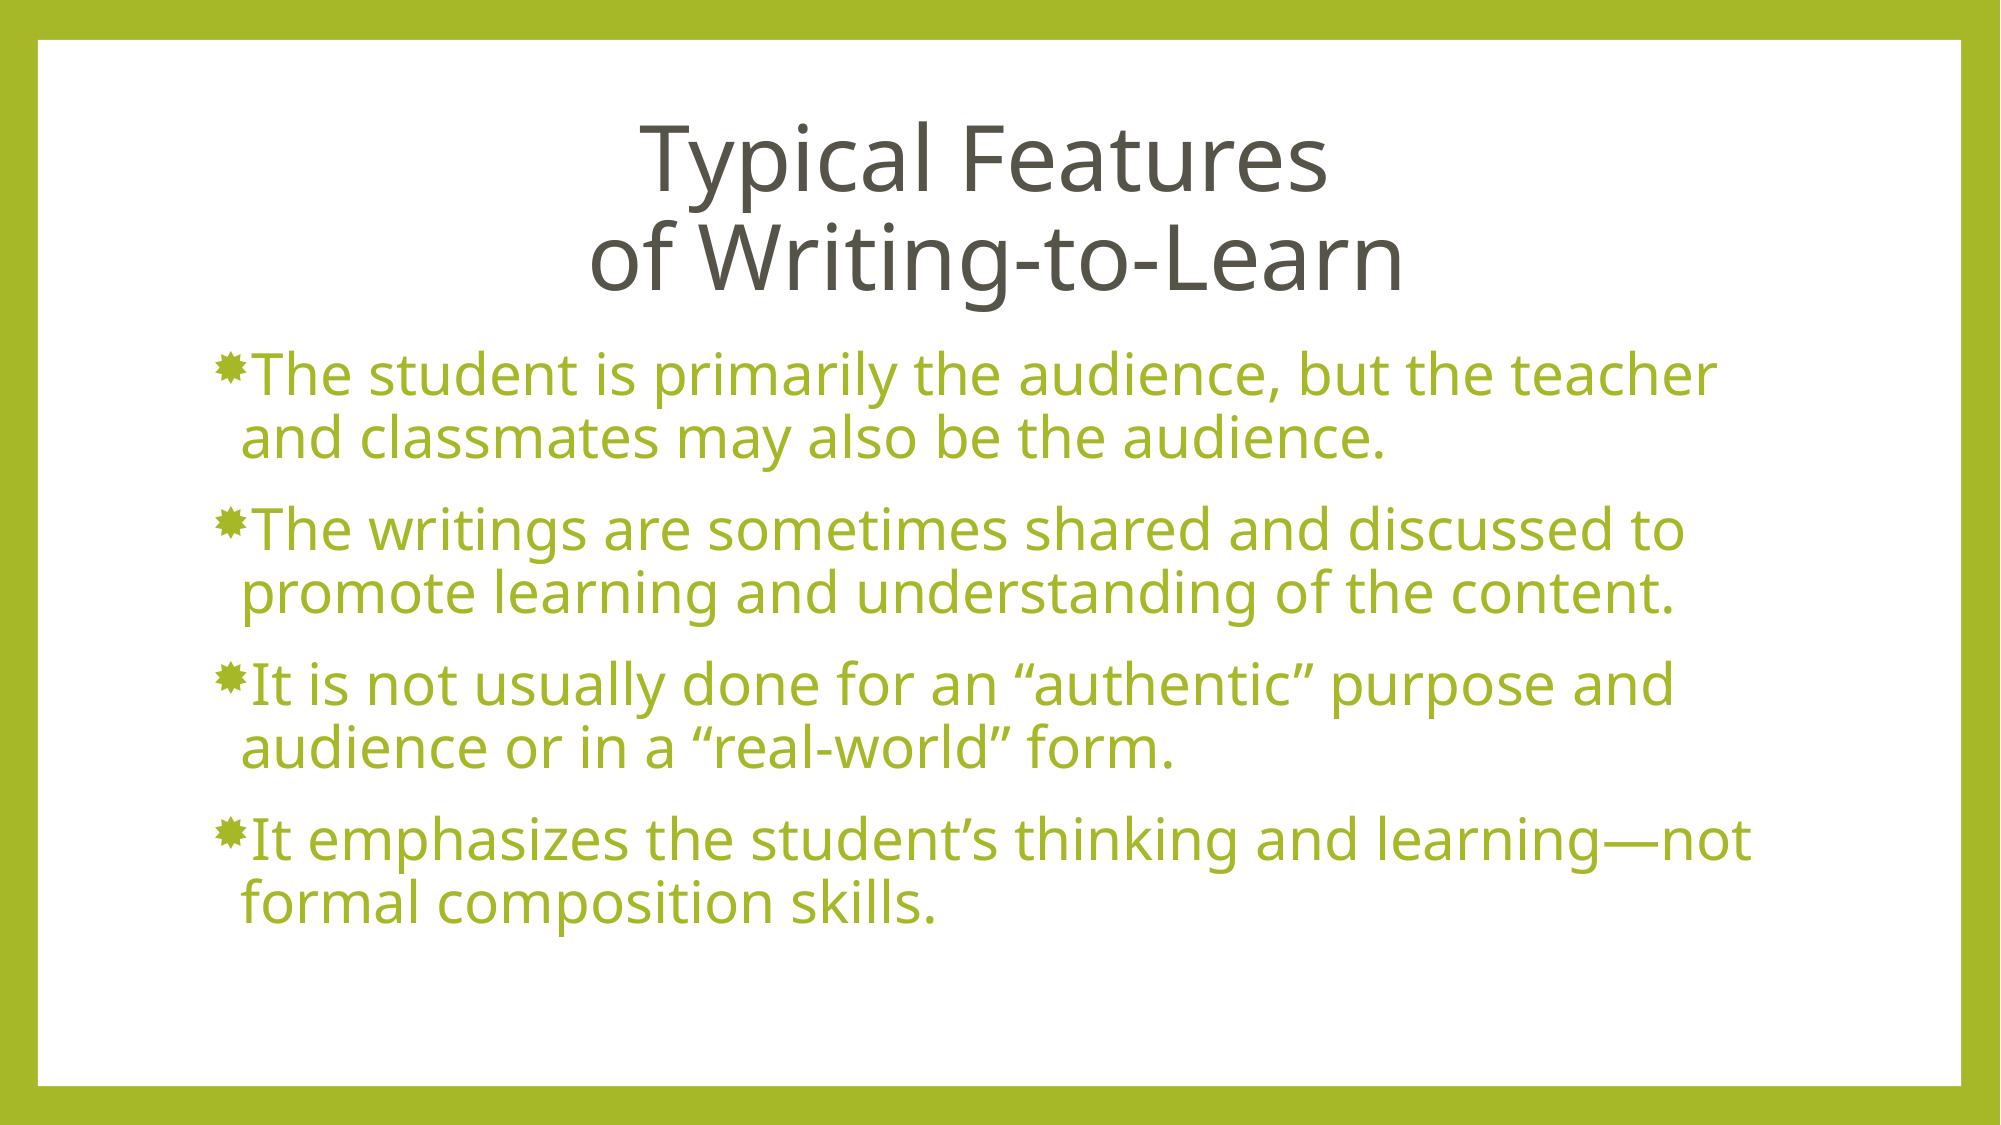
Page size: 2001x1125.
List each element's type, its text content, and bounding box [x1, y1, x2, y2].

list The student is primarily the audience, but the teacher and classmates may also be the audience. The writings are sometimes shared and discussed to promote learning and understanding of the content. It is not usually done for an “authentic” purpose and audience or in a “real-world” form. It emphasizes the student’s thinking and learning—not formal composition skills. [187, 337, 1808, 1000]
title Typical Features of Writing-to-Learn [187, 99, 1808, 323]
